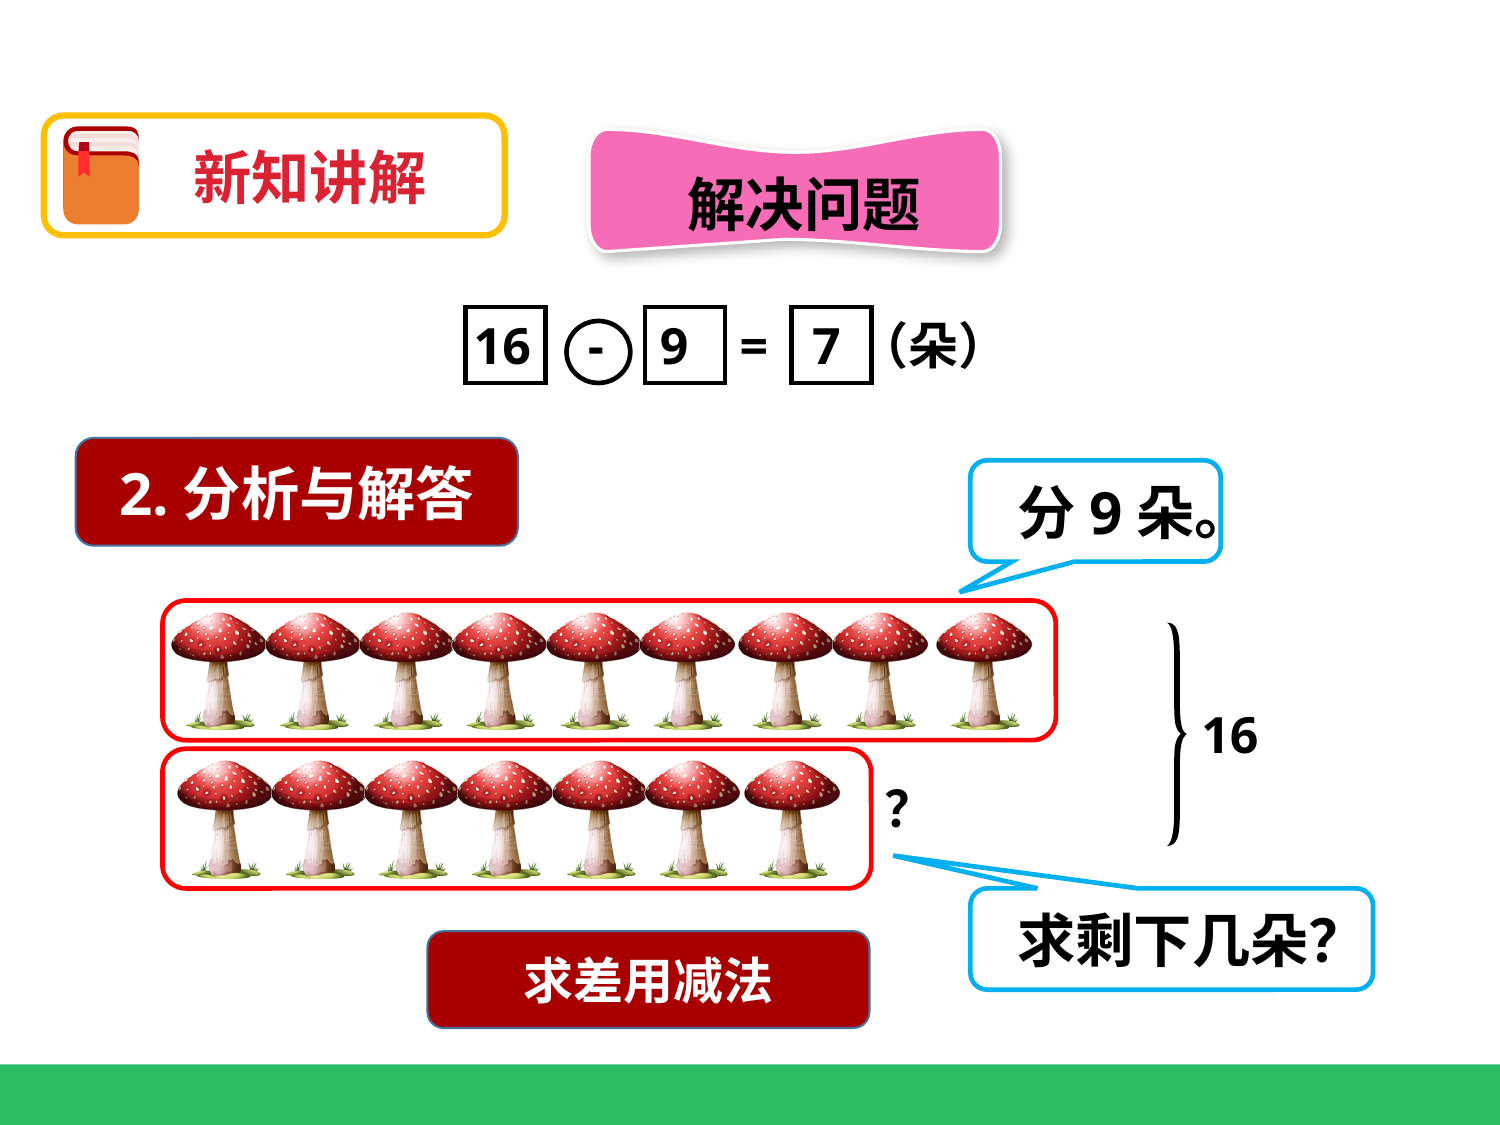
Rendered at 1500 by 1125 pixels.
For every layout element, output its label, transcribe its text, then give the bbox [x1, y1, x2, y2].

text_box 求剩下几朵？ [892, 854, 1375, 991]
text_box 求差用减法 [426, 930, 871, 1030]
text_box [43, 115, 505, 236]
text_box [588, 129, 1001, 252]
text_box 16 [458, 307, 463, 382]
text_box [168, 756, 843, 881]
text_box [465, 306, 1056, 383]
text_box 分9朵。 [959, 459, 1222, 594]
text_box [161, 747, 873, 890]
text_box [162, 608, 823, 732]
text_box 16 [1186, 696, 1300, 772]
text_box ？ [873, 770, 983, 846]
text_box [823, 608, 1035, 732]
text_box [166, 599, 1057, 742]
text_box 2.分析与解答 [74, 436, 519, 547]
text_box [1167, 622, 1187, 846]
